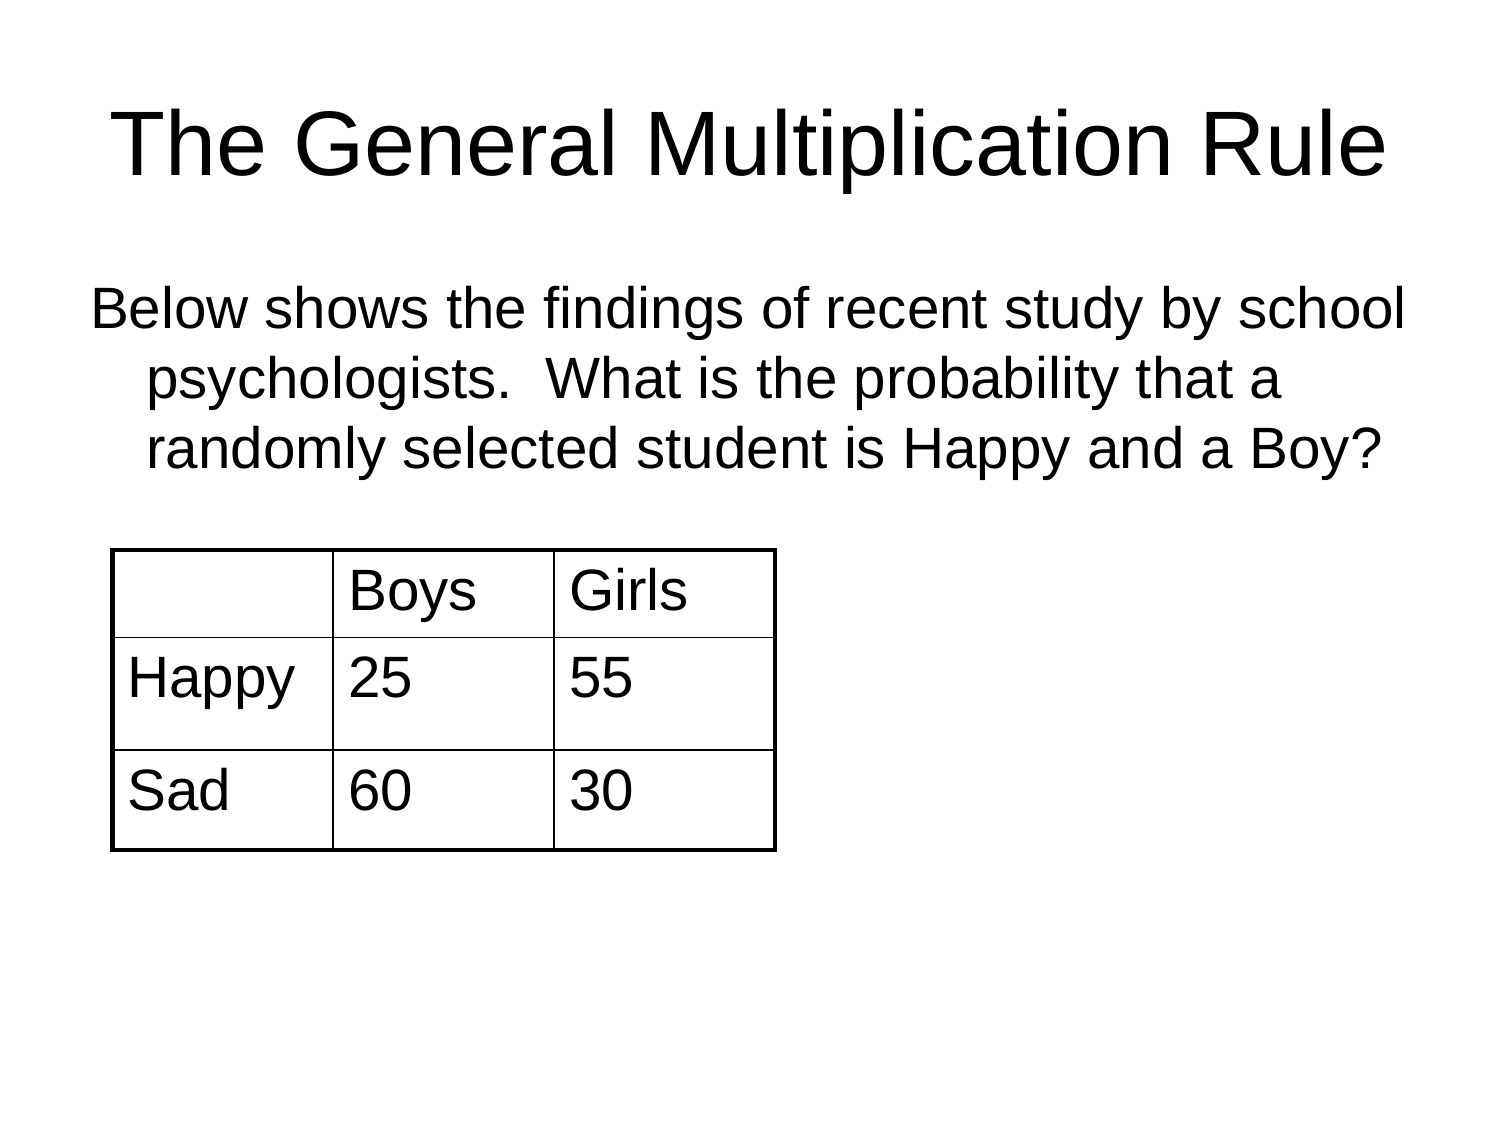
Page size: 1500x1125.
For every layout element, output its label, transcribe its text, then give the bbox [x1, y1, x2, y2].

table_header Girls [555, 552, 773, 637]
table_cell 30 [555, 751, 773, 848]
table_cell 55 [555, 638, 773, 749]
table_cell Happy [115, 638, 332, 749]
table_header Boys [334, 552, 553, 637]
table_cell Sad [115, 751, 332, 848]
table_header [115, 552, 332, 637]
table_cell 60 [334, 751, 553, 848]
list Below shows the findings of recent study by school psychologists. What is the probability that a randomly selected student is Happy and a Boy? [74, 262, 1451, 1006]
table_cell 25 [334, 638, 553, 749]
title The General Multiplication Rule [74, 44, 1426, 233]
